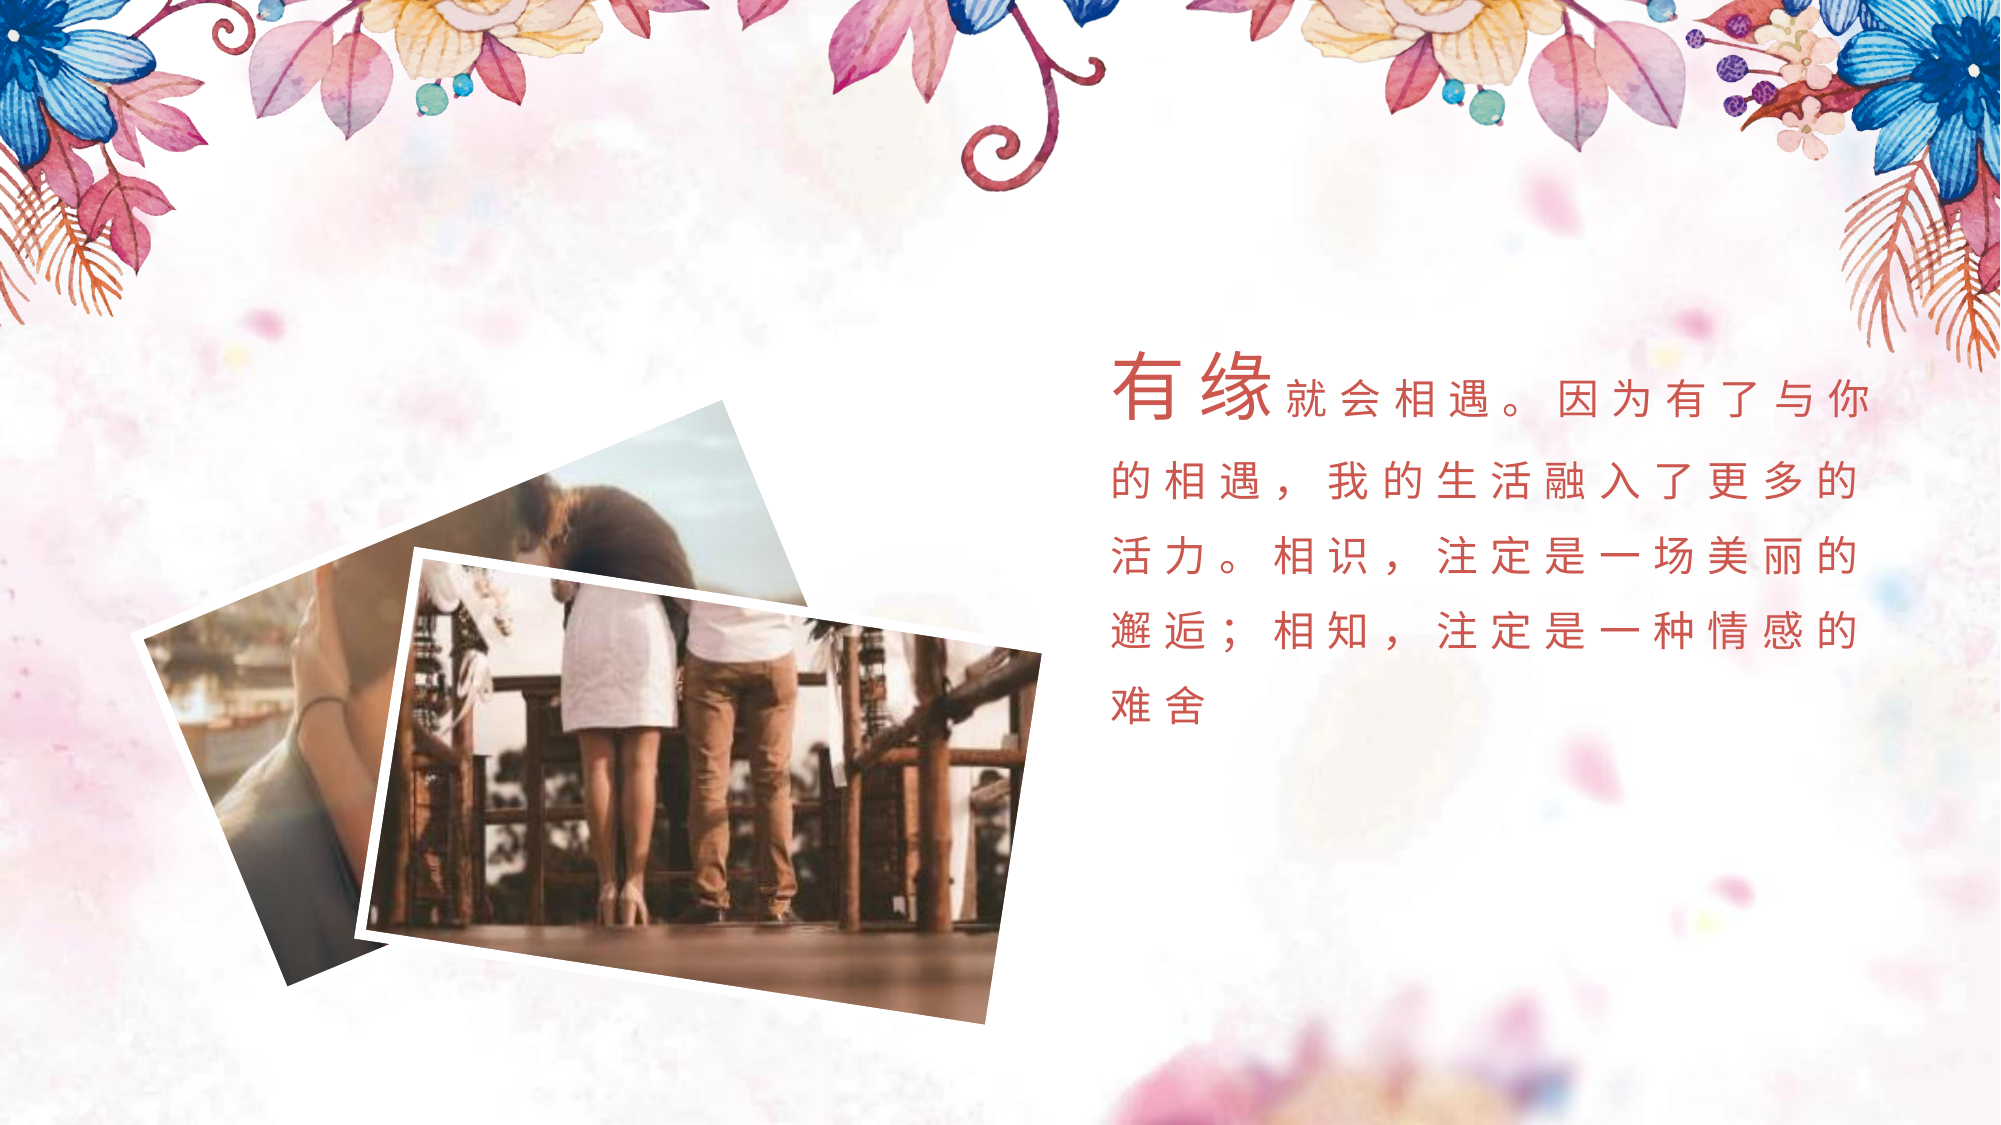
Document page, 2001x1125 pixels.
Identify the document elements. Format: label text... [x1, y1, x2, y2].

text_box [135, 391, 817, 995]
text_box 有缘就会相遇。因为有了与你的相遇，我的生活融入了更多的活力。相识，注定是一场美丽的邂逅；相知，注定是一种情感的难舍 [1096, 287, 1918, 737]
picture [0, 0, 2000, 1125]
text_box [358, 551, 1049, 1032]
